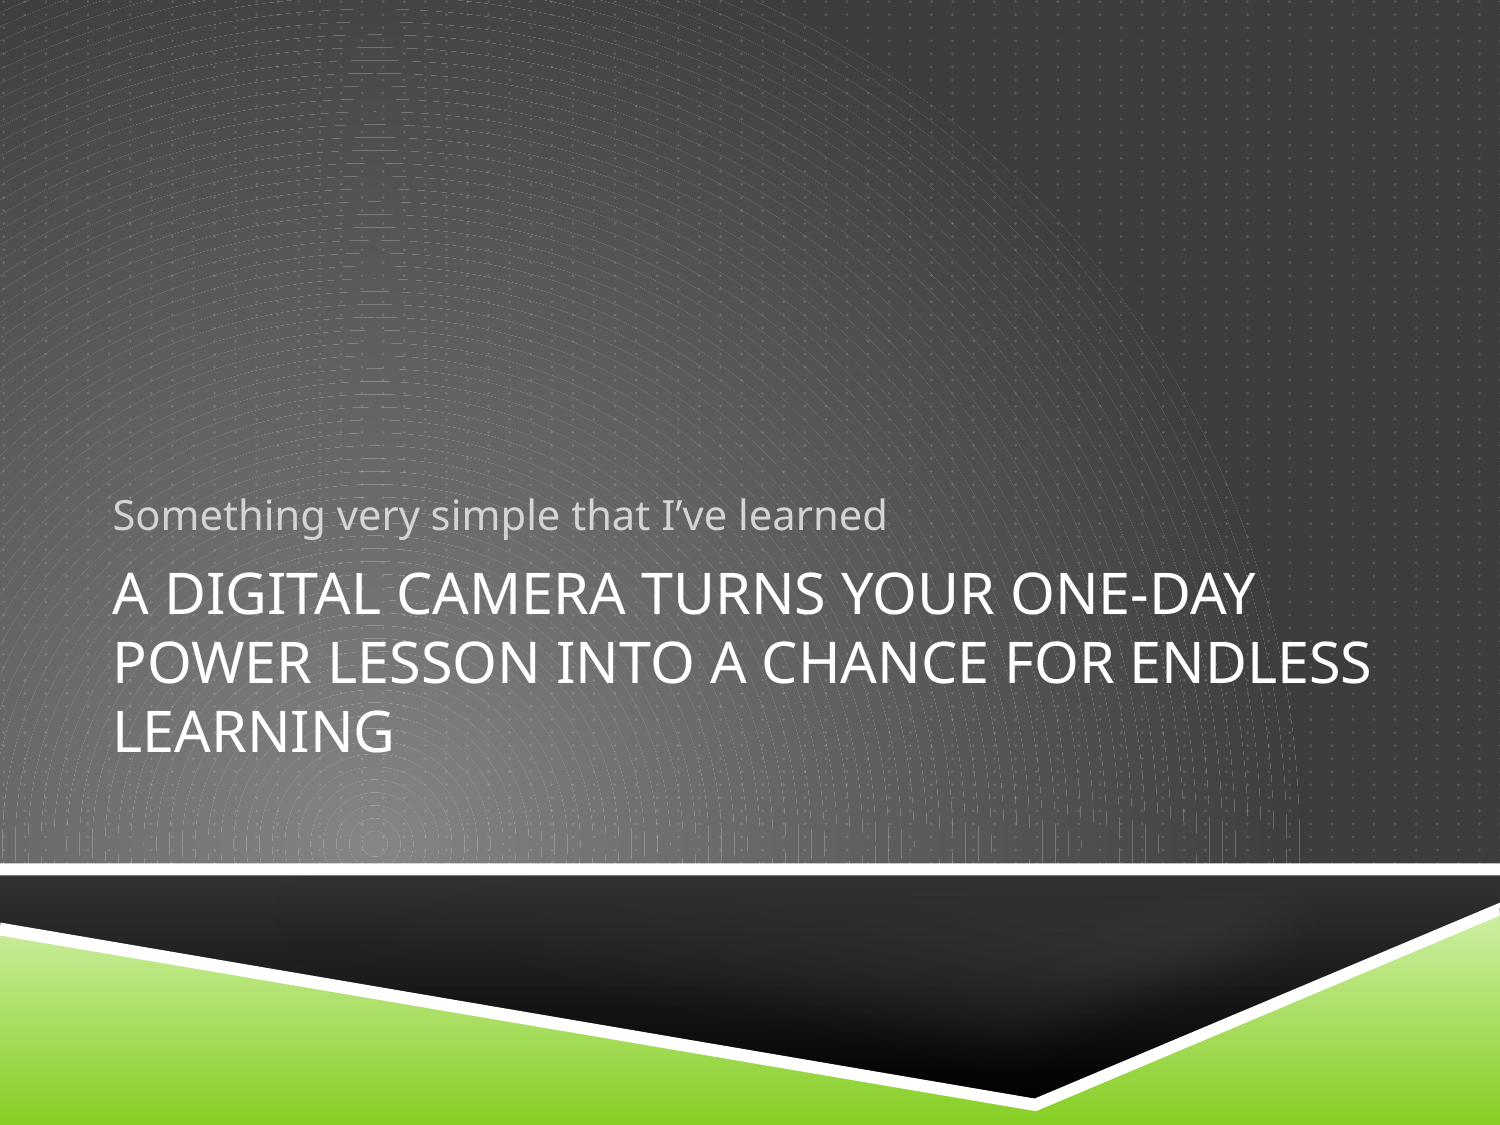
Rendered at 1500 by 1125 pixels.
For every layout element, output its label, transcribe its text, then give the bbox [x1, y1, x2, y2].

title A digital camera turns your one-day power lesson into a chance for endless learning [112, 549, 1388, 774]
list Something very simple that I’ve learned [112, 299, 1388, 547]
